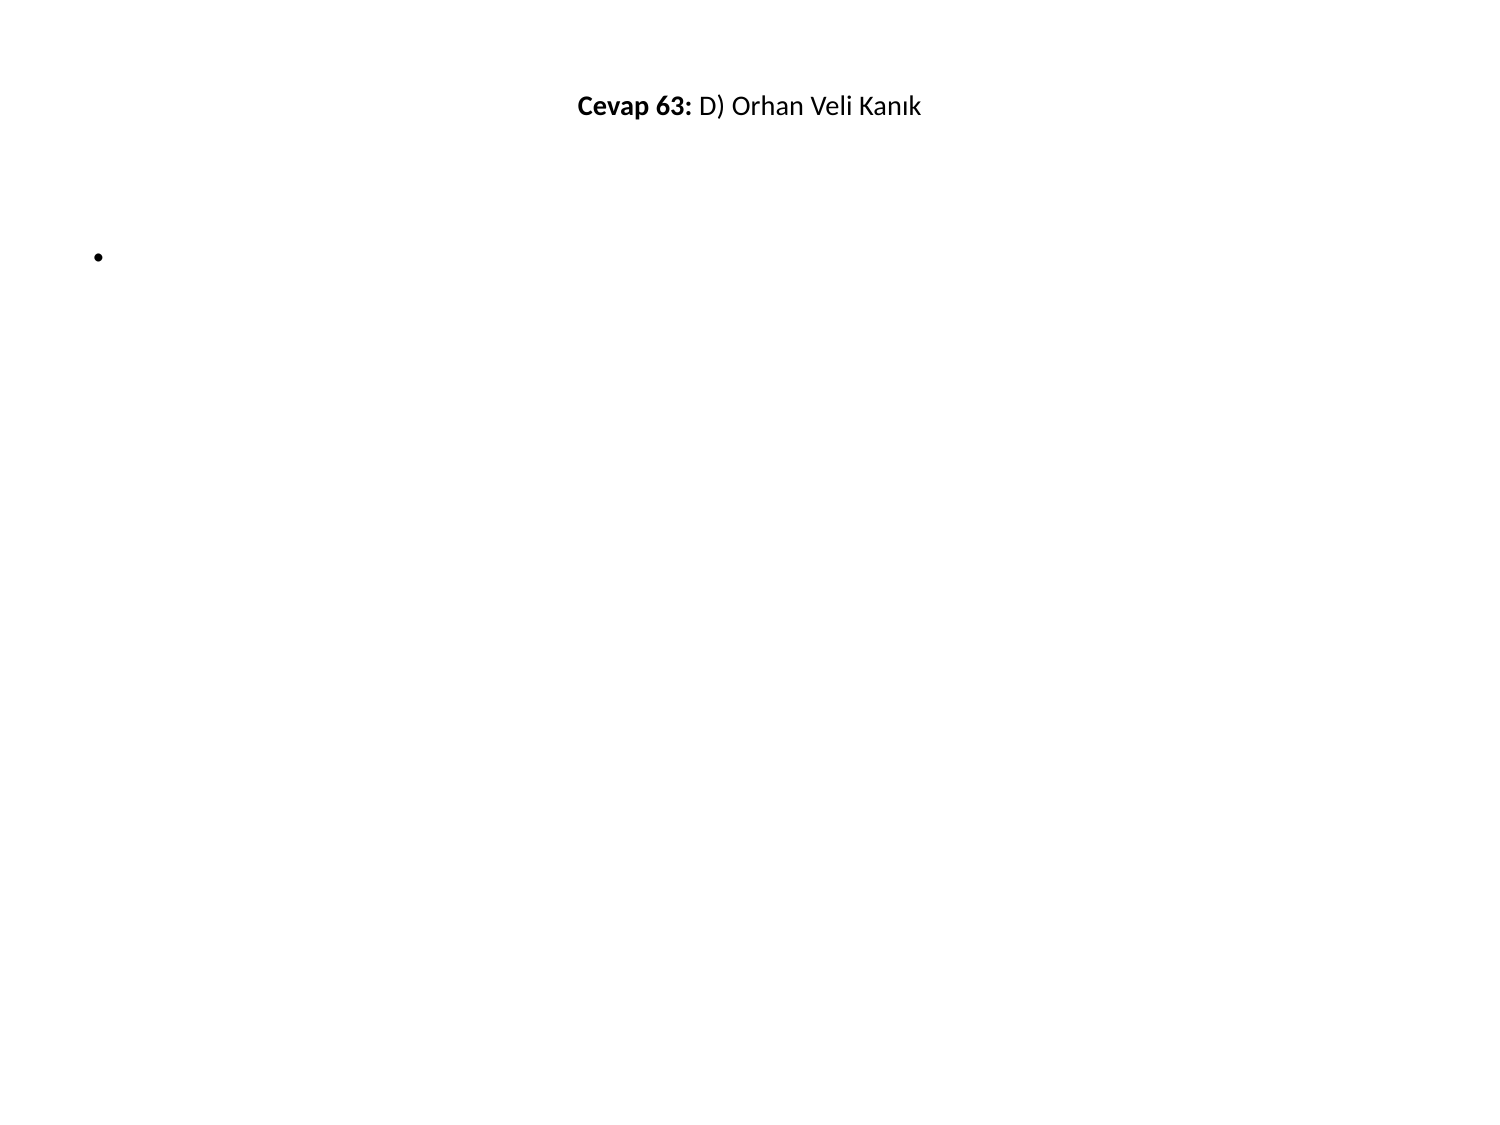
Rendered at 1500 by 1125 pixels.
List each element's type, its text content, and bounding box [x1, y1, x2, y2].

list . [75, 187, 1425, 1005]
title Cevap 63: D) Orhan Veli Kanık [75, 45, 1425, 164]
